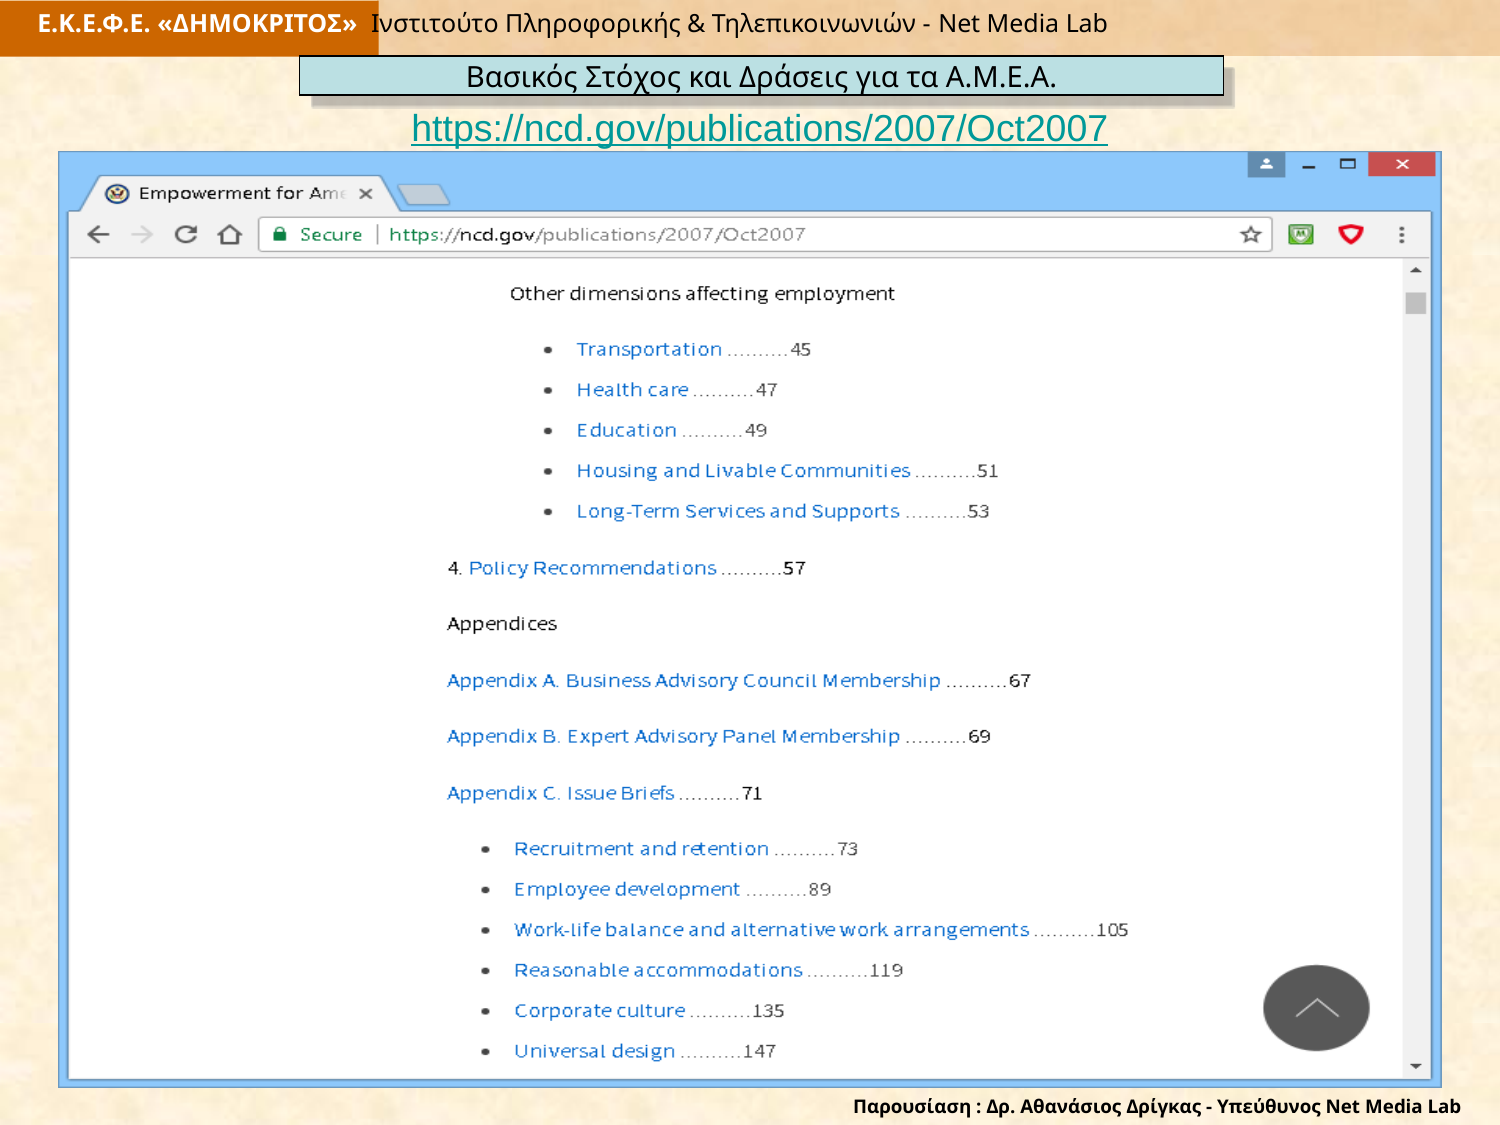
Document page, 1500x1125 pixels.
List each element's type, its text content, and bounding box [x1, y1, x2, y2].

text_box [377, 0, 1500, 56]
text_box https://ncd.gov/publications/2007/Oct2007 [396, 96, 1127, 149]
text_box [0, 0, 377, 57]
text_box Βασικός Στόχος και Δράσεις για τα Α.Μ.Ε.Α. [280, 50, 1243, 101]
picture [0, 56, 1500, 1125]
text_box Παρουσίαση : Δρ. Αθανάσιος Δρίγκας - Υπεύθυνος Net Media Lab [838, 1087, 1500, 1125]
text_box Ε.Κ.Ε.Φ.Ε. «ΔΗΜΟΚΡΙΤΟΣ» Ινστιτούτο Πληροφορικής & Τηλεπικοινωνιών - Net Media Lab [22, 0, 1364, 45]
